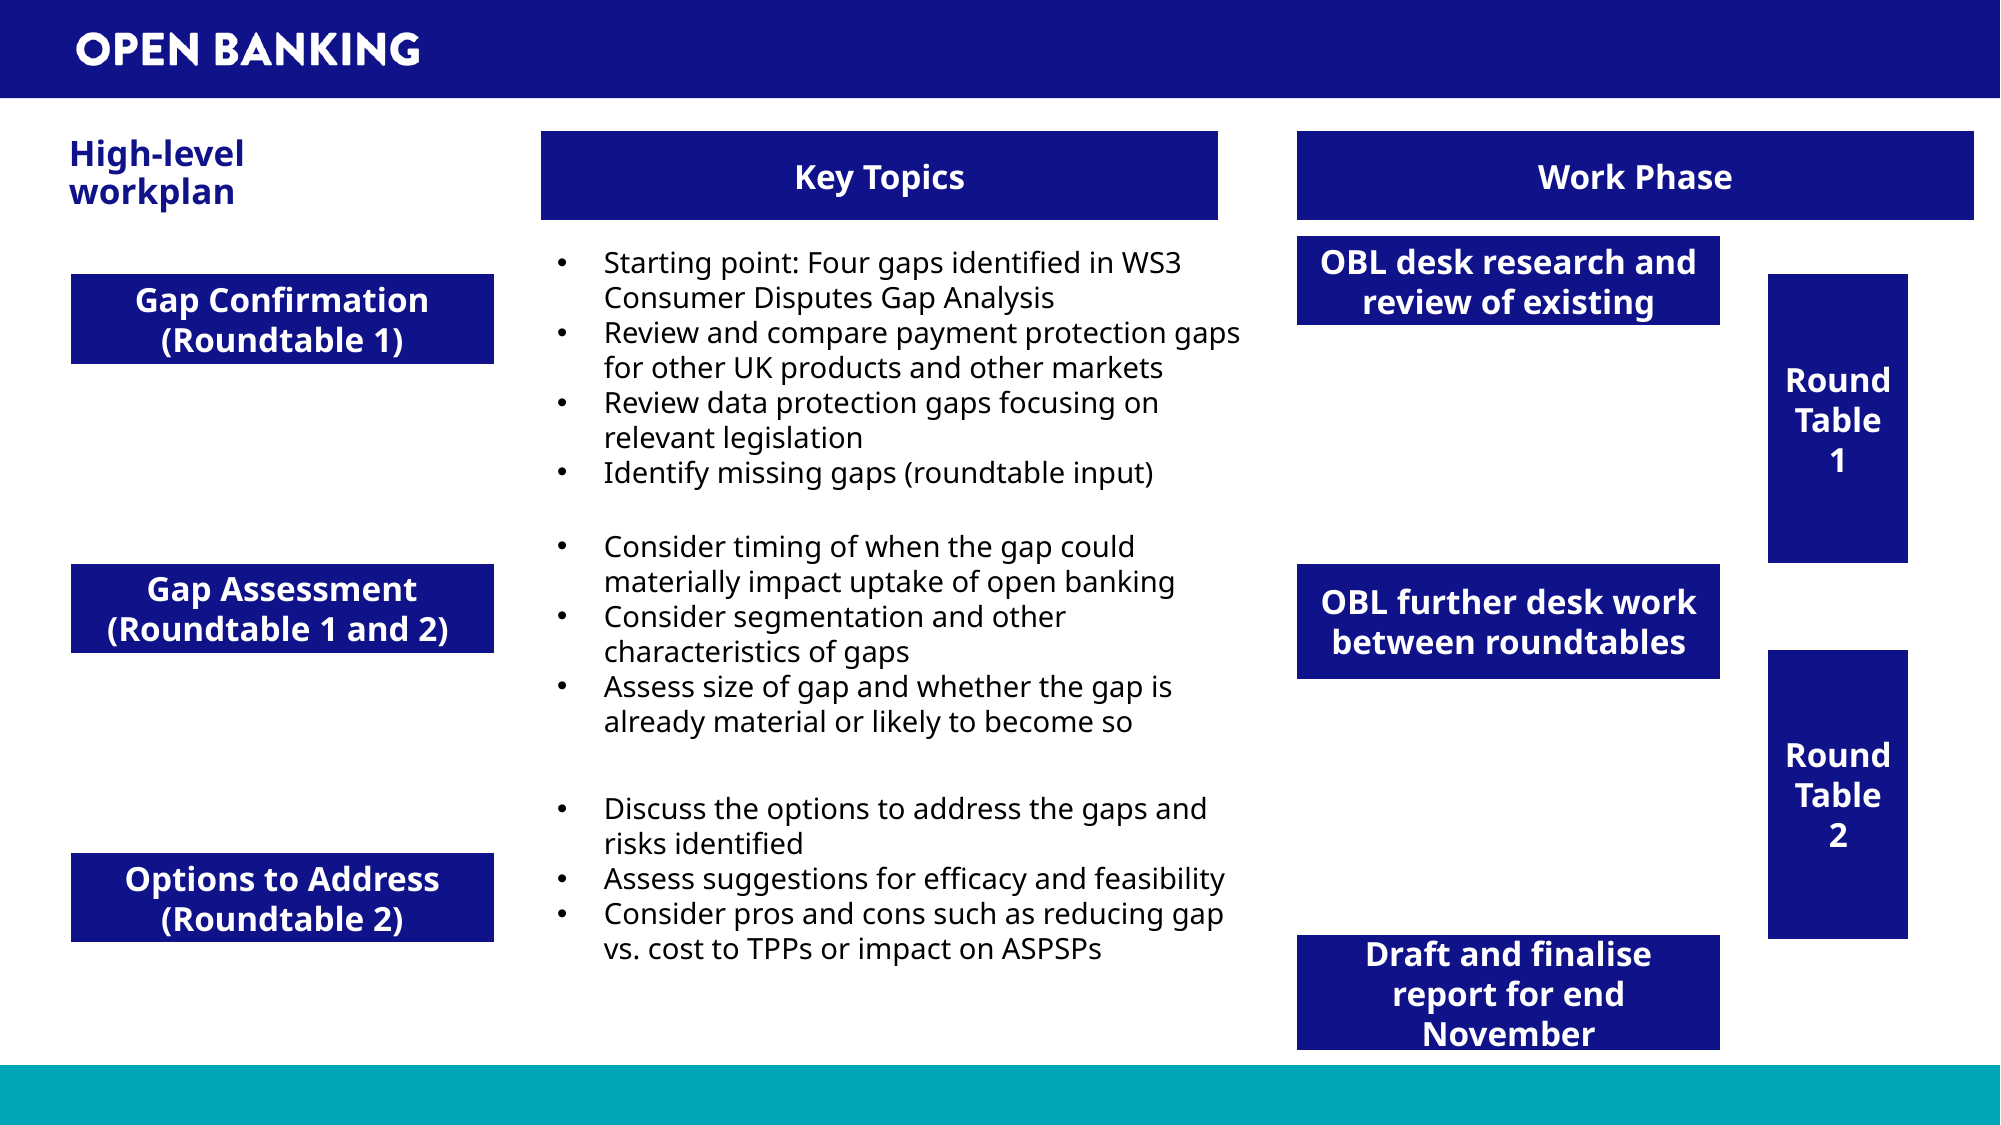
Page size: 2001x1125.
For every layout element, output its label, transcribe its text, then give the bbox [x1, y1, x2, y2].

text_box Gap Confirmation (Roundtable 1) [71, 274, 494, 364]
text_box Key Topics [541, 131, 1218, 220]
text_box Round Table 2 [1768, 650, 1908, 939]
text_box Draft and finalise report for end November [1297, 935, 1720, 1050]
text_box Discuss the options to address the gaps and risks identified Assess suggestions for efficacy and feasibility Consider pros and cons such as reducing gap vs. cost to TPPs or impact on ASPSPs [542, 783, 1269, 973]
text_box Options to Address (Roundtable 2) [71, 853, 494, 942]
text_box OBL desk research and review of existing [1297, 236, 1720, 325]
title High-level workplan [53, 128, 426, 220]
text_box Work Phase [1297, 131, 1974, 220]
text_box Round Table 1 [1768, 274, 1908, 563]
picture [43, 0, 452, 99]
text_box Consider timing of when the gap could materially impact uptake of open banking Consider segmentation and other characteristics of gaps Assess size of gap and whether the gap is already material or likely to become so [542, 520, 1269, 746]
text_box Starting point: Four gaps identified in WS3 Consumer Disputes Gap Analysis Review and compare payment protection gaps for other UK products and other markets Review data protection gaps focusing on relevant legislation Identify missing gaps (roundtable input) [542, 237, 1269, 497]
text_box Gap Assessment (Roundtable 1 and 2) [71, 564, 494, 653]
text_box OBL further desk work between roundtables [1297, 564, 1720, 679]
